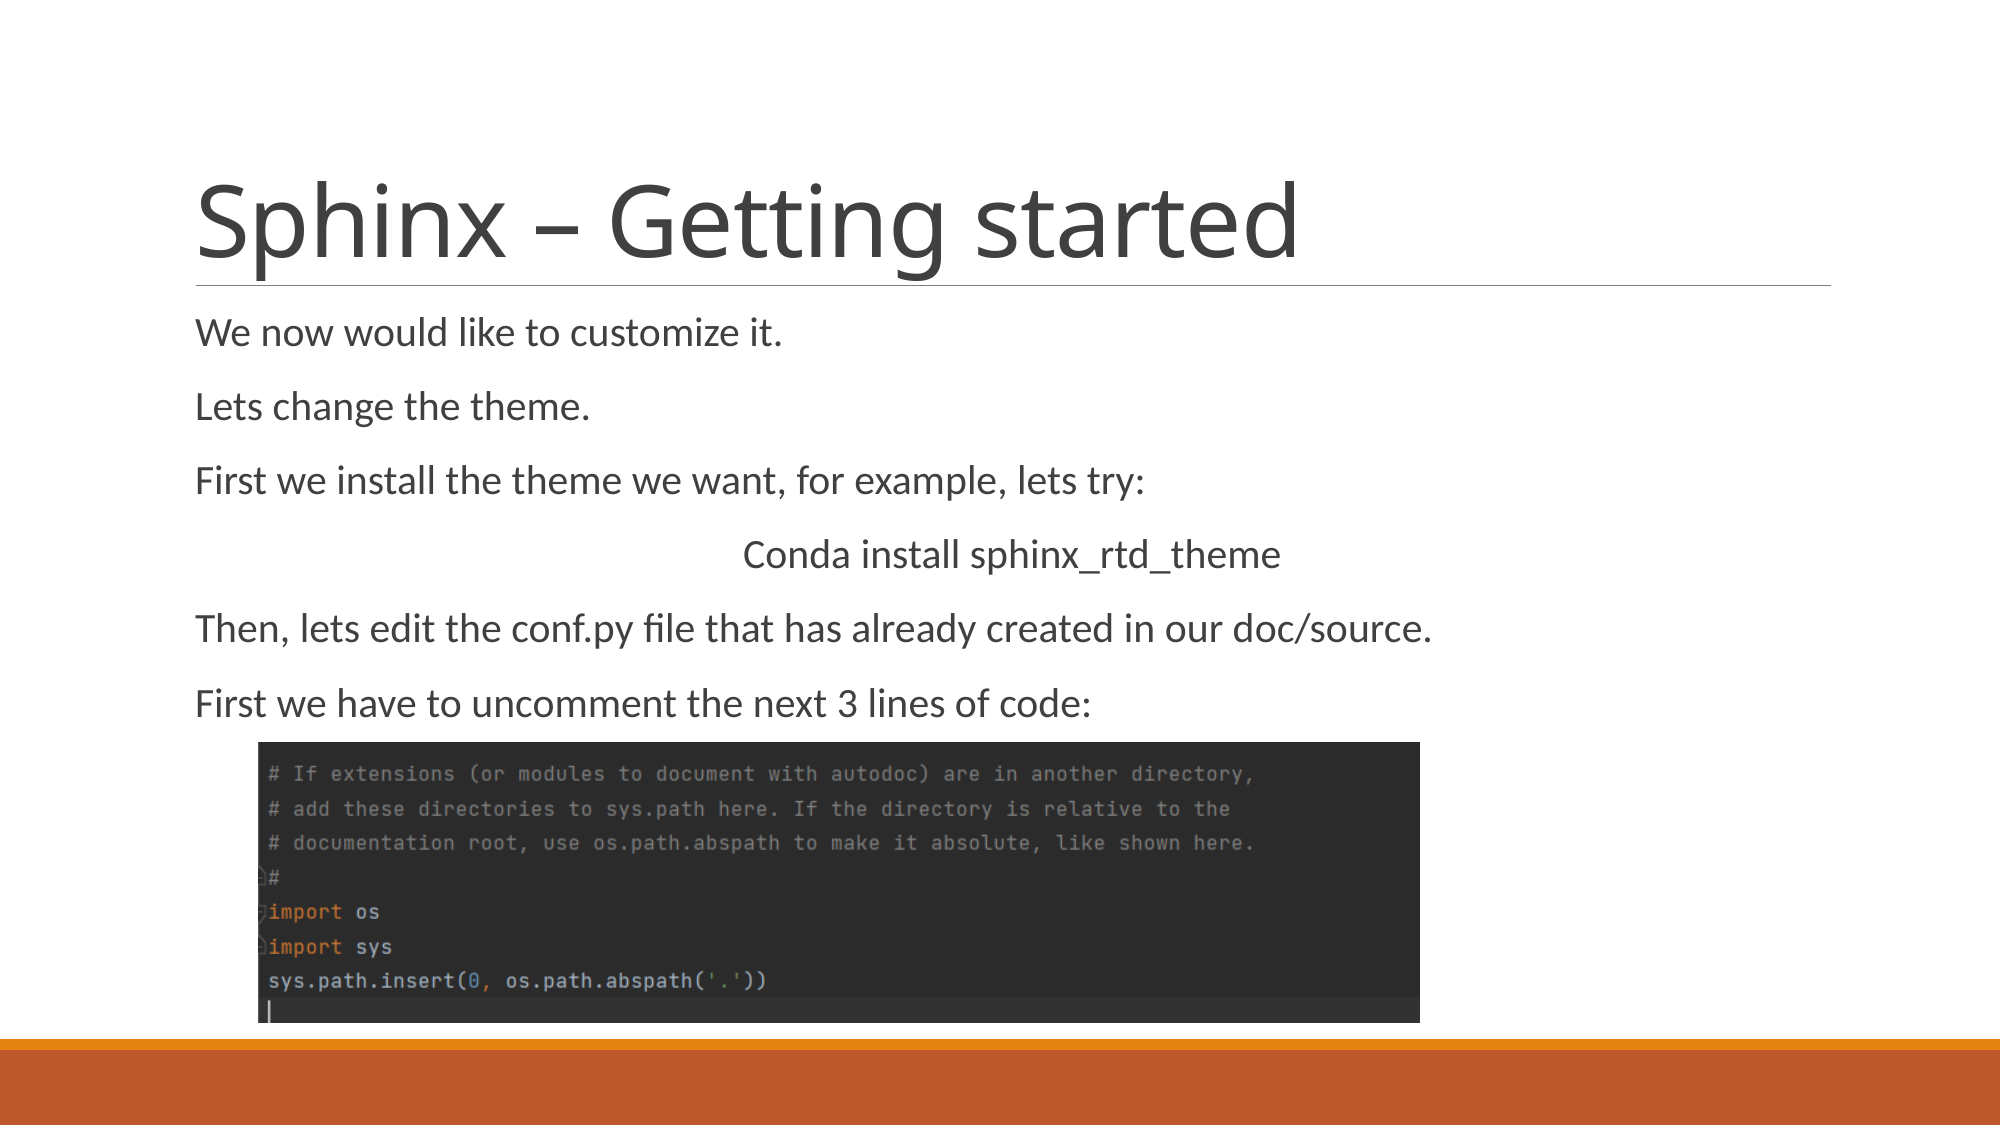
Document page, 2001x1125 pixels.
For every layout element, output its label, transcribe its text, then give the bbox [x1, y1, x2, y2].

title Sphinx – Getting started [180, 47, 1830, 285]
list We now would like to customize it. Lets change the theme. First we install the theme we want, for example, lets try: Conda install sphinx_rtd_theme Then, lets edit the conf.py file that has already created in our doc/source. First we have to uncomment the next 3 lines of code: [180, 302, 1830, 963]
picture [258, 741, 1421, 1023]
